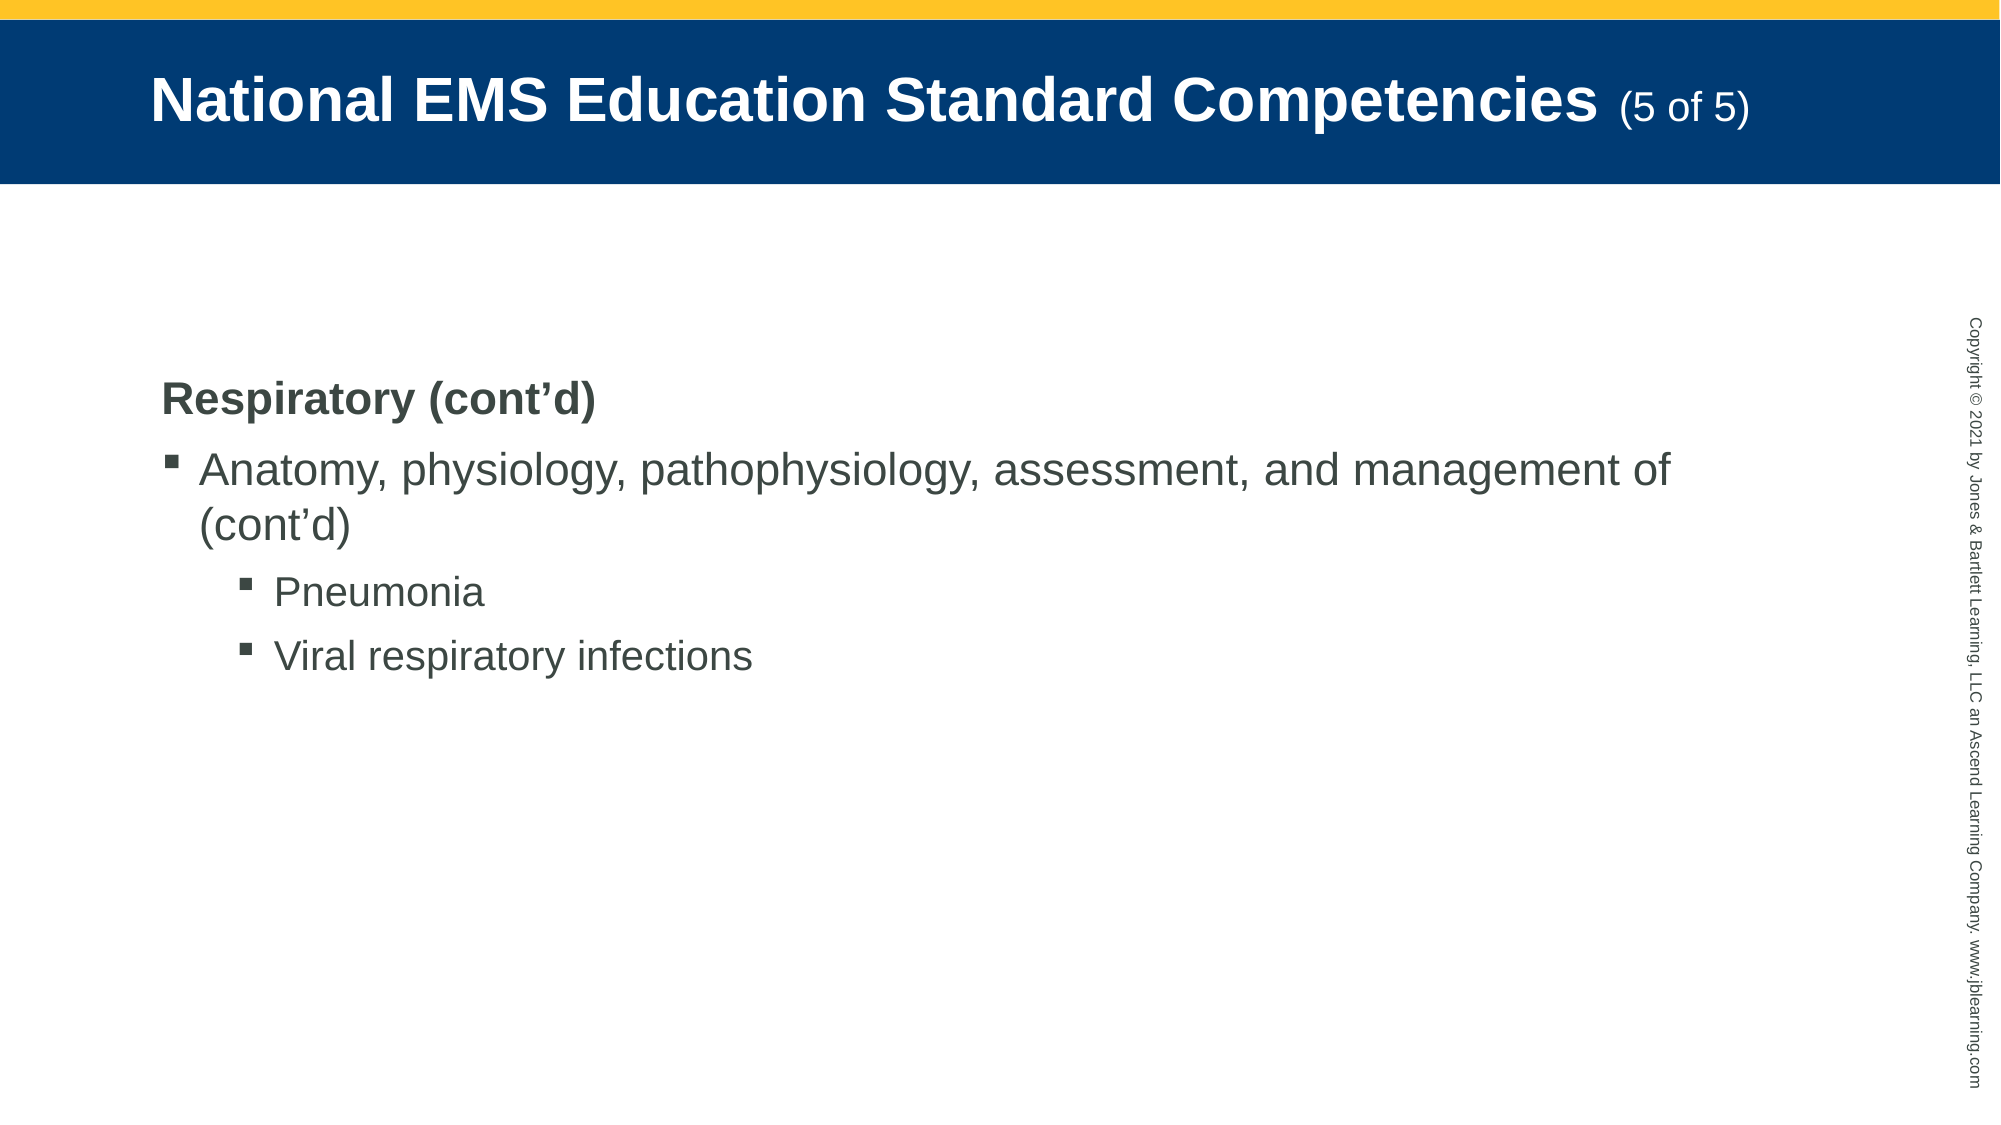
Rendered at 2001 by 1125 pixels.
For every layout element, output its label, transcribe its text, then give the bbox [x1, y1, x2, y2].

title National EMS Education Standard Competencies (5 of 5) [0, 19, 2000, 185]
list Respiratory (cont’d) Anatomy, physiology, pathophysiology, assessment, and management of (cont’d) Pneumonia Viral respiratory infections [146, 361, 1859, 1016]
